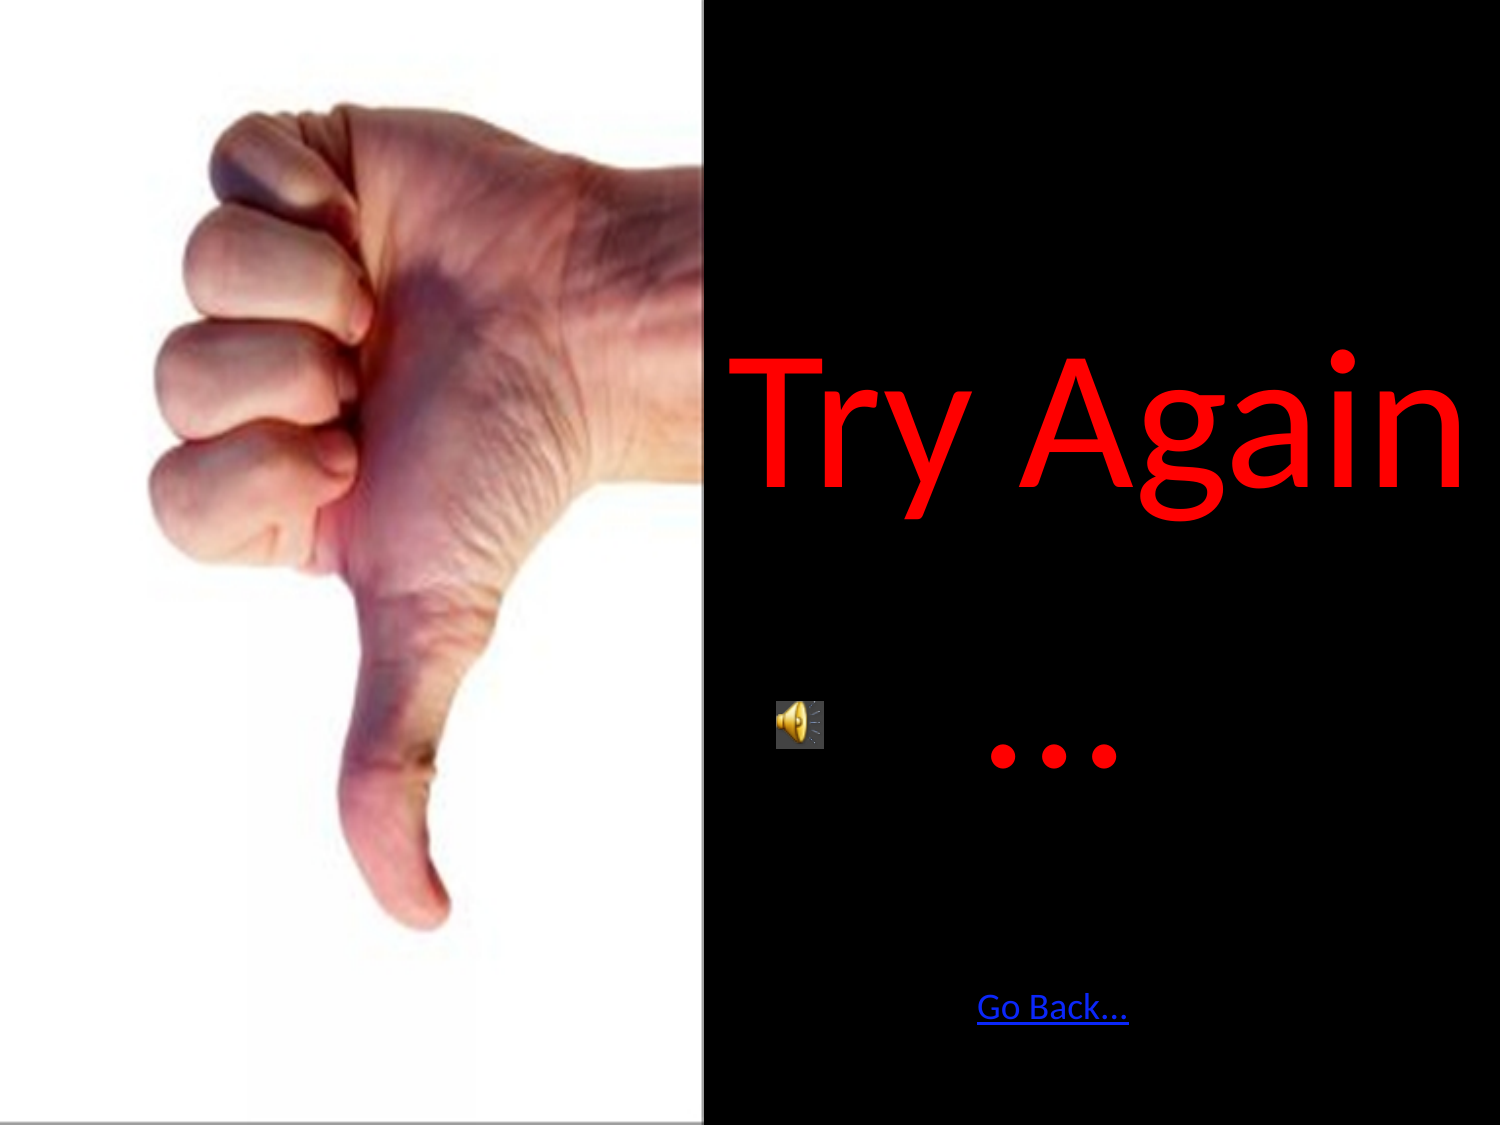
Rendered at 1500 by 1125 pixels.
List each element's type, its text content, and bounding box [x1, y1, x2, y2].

picture [0, 0, 704, 1125]
text_box Go Back... [962, 974, 1338, 1035]
picture [774, 699, 826, 751]
list Try Again ... [704, 0, 1500, 1125]
